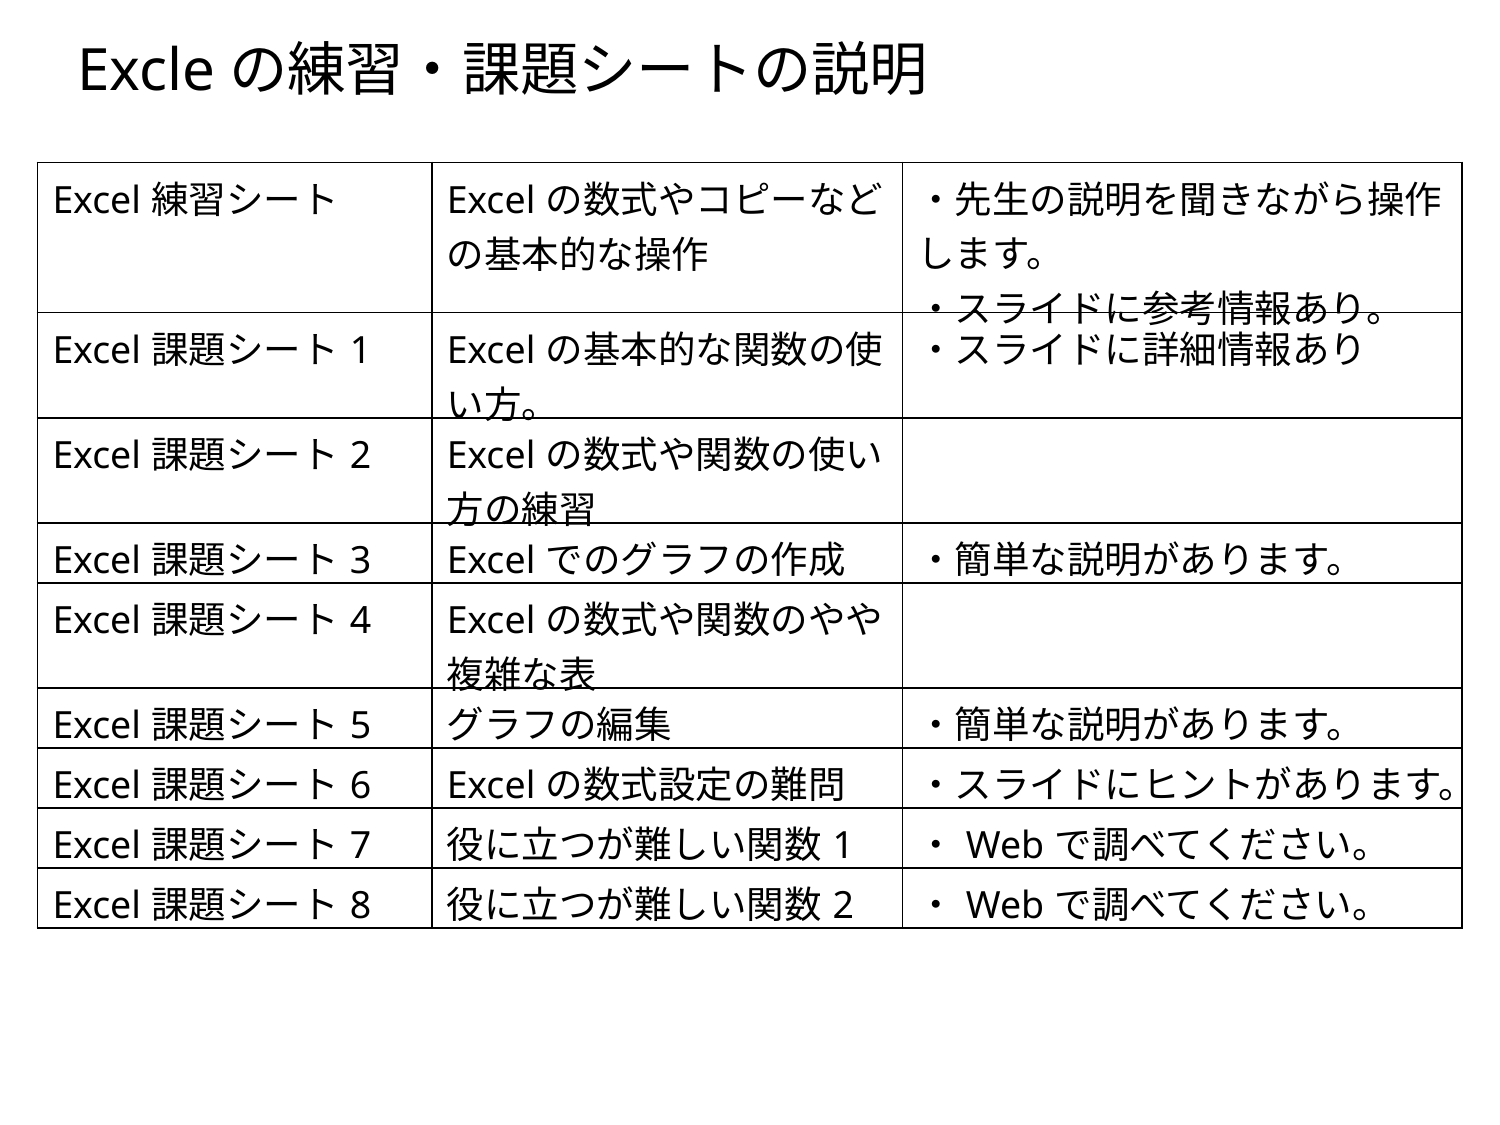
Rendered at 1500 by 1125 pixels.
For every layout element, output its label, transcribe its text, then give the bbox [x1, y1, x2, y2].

text_box Excleの練習・課題シートの説明 [62, 24, 1366, 110]
table_cell ・スライドにヒントがあります。 [903, 749, 1461, 807]
table_cell Excel課題シート4 [38, 584, 431, 687]
table_cell Excel課題シート1 [38, 313, 431, 417]
table_header Excelの数式やコピーなどの基本的な操作 [433, 163, 902, 312]
table_cell Excelの数式や関数の使い方の練習 [433, 419, 902, 522]
table_cell Excelの数式設定の難問 [433, 749, 902, 807]
table_header ・先生の説明を聞きながら操作します。 ・スライドに参考情報あり。 [903, 163, 1461, 312]
table_cell Excel課題シート8 [38, 869, 431, 927]
table_cell Excel課題シート6 [38, 749, 431, 807]
table_cell Excelの基本的な関数の使い方。 [433, 313, 902, 417]
table_header Excel練習シート [38, 163, 431, 312]
table_cell Excelの数式や関数のやや複雑な表 [433, 584, 902, 687]
table_cell Excel課題シート2 [38, 419, 431, 522]
table_cell [903, 584, 1461, 687]
table_cell 役に立つが難しい関数1 [433, 809, 902, 867]
table_cell Excel課題シート7 [38, 809, 431, 867]
table_cell [903, 419, 1461, 522]
table_cell ・スライドに詳細情報あり [903, 313, 1461, 417]
table_cell グラフの編集 [433, 689, 902, 747]
table_cell Excel課題シート3 [38, 524, 431, 582]
table_cell Excelでのグラフの作成 [433, 524, 902, 582]
table_cell ・簡単な説明があります。 [903, 689, 1461, 747]
table_cell ・簡単な説明があります。 [903, 524, 1461, 582]
table_cell ・Webで調べてください。 [903, 869, 1461, 927]
table_cell ・Webで調べてください。 [903, 809, 1461, 867]
table_cell 役に立つが難しい関数2 [433, 869, 902, 927]
table_cell Excel課題シート5 [38, 689, 431, 747]
